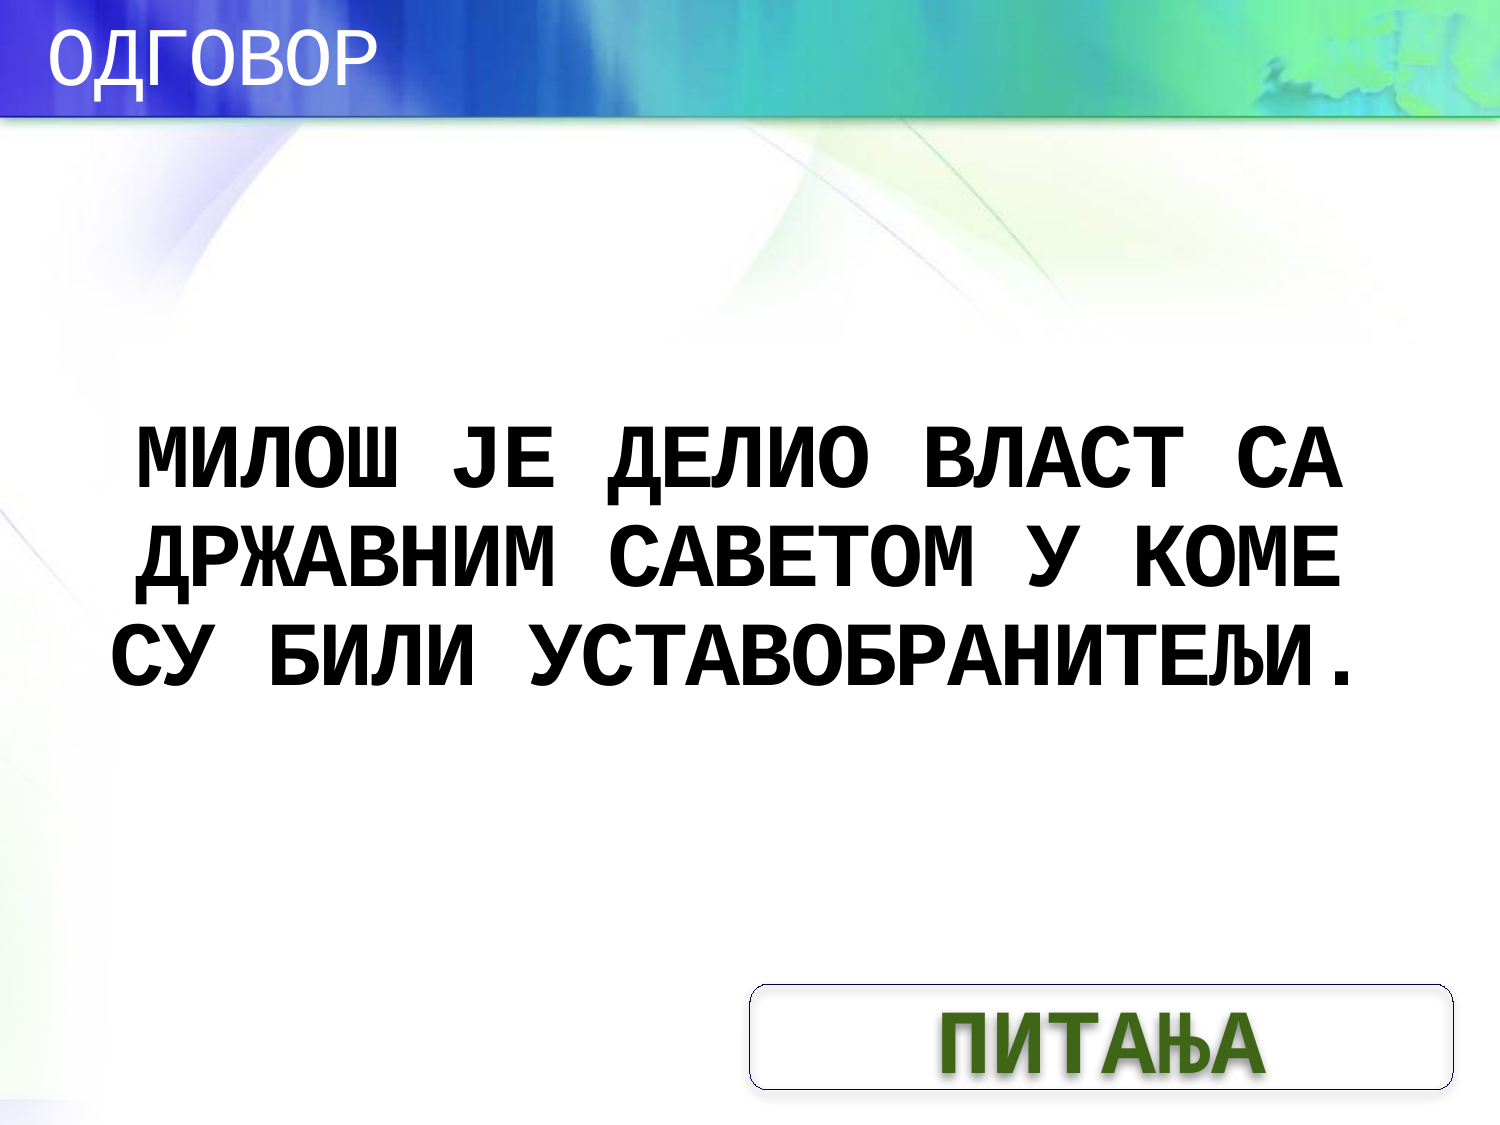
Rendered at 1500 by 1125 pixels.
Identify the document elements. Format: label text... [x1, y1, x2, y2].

text_box ПИТАЊА [749, 984, 1454, 1090]
picture [0, 0, 1500, 1125]
text_box ОДГОВОР [46, 0, 774, 118]
title МИЛОШ ЈЕ ДЕЛИО ВЛАСТ СА ДРЖАВНИМ САВЕТОМ У КОМЕ СУ БИЛИ УСТАВОБРАНИТЕЉИ. [105, 164, 1372, 950]
